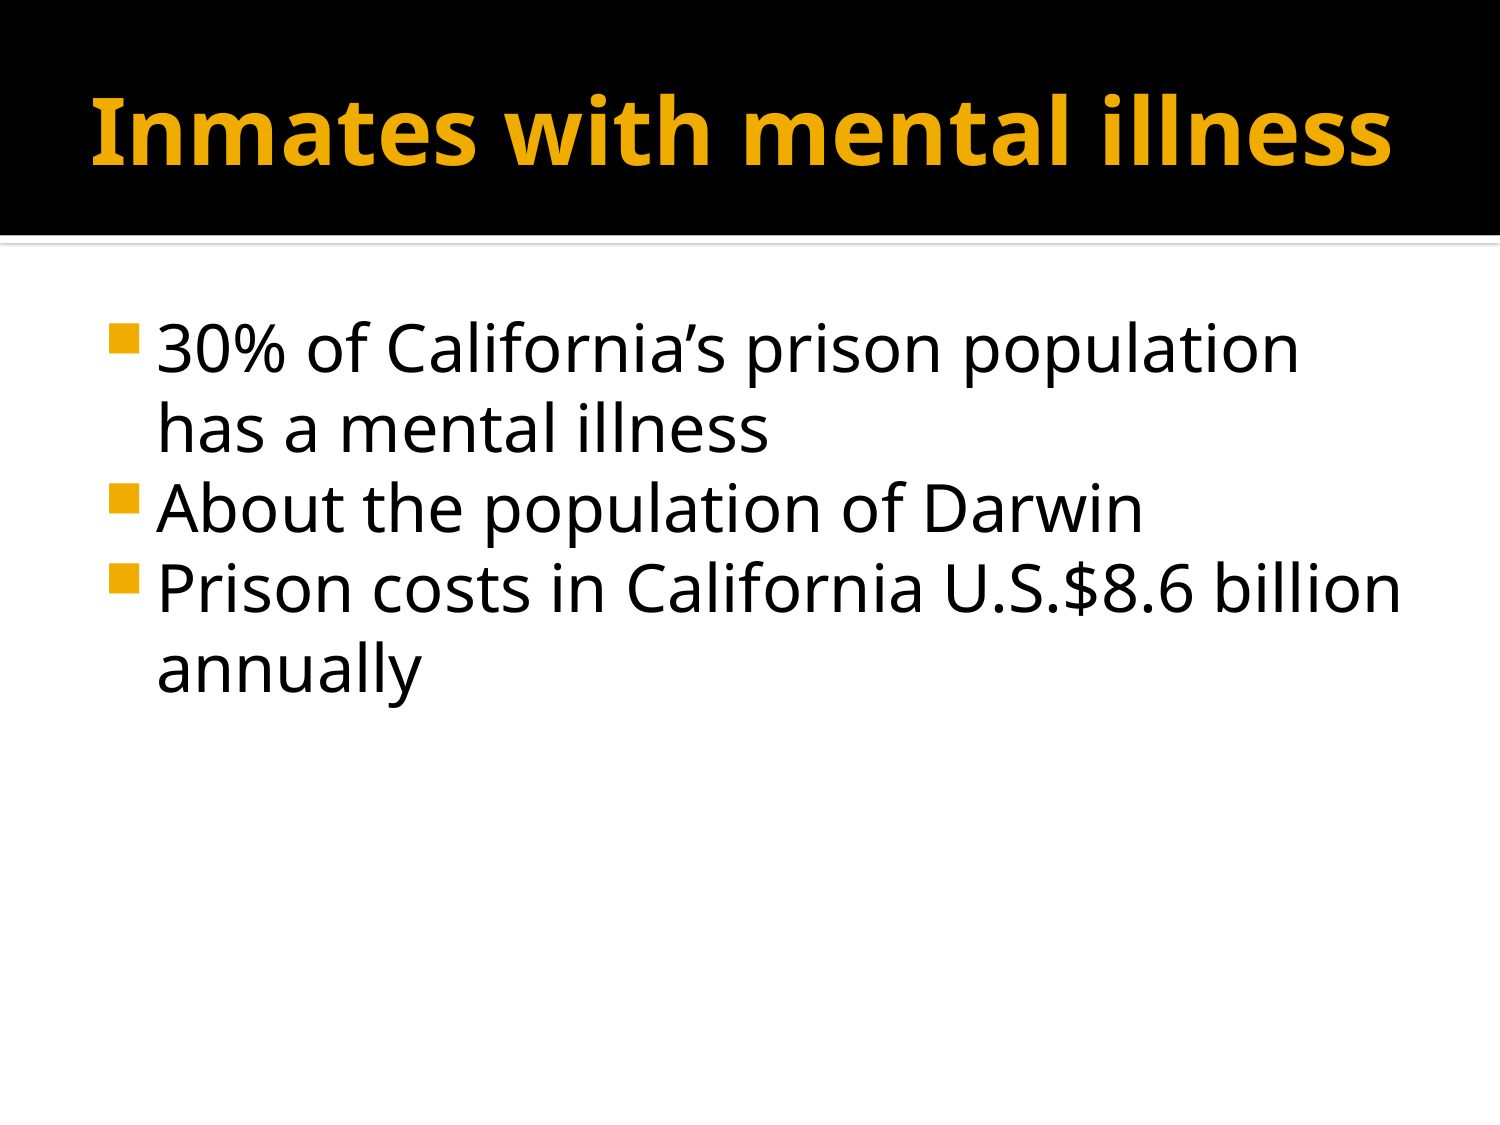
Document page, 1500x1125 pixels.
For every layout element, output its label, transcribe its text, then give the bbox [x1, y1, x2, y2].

title Inmates with mental illness [75, 25, 1425, 231]
list 30% of California’s prison population has a mental illness About the population of Darwin Prison costs in California U.S.$8.6 billion annually [75, 291, 1425, 1050]
